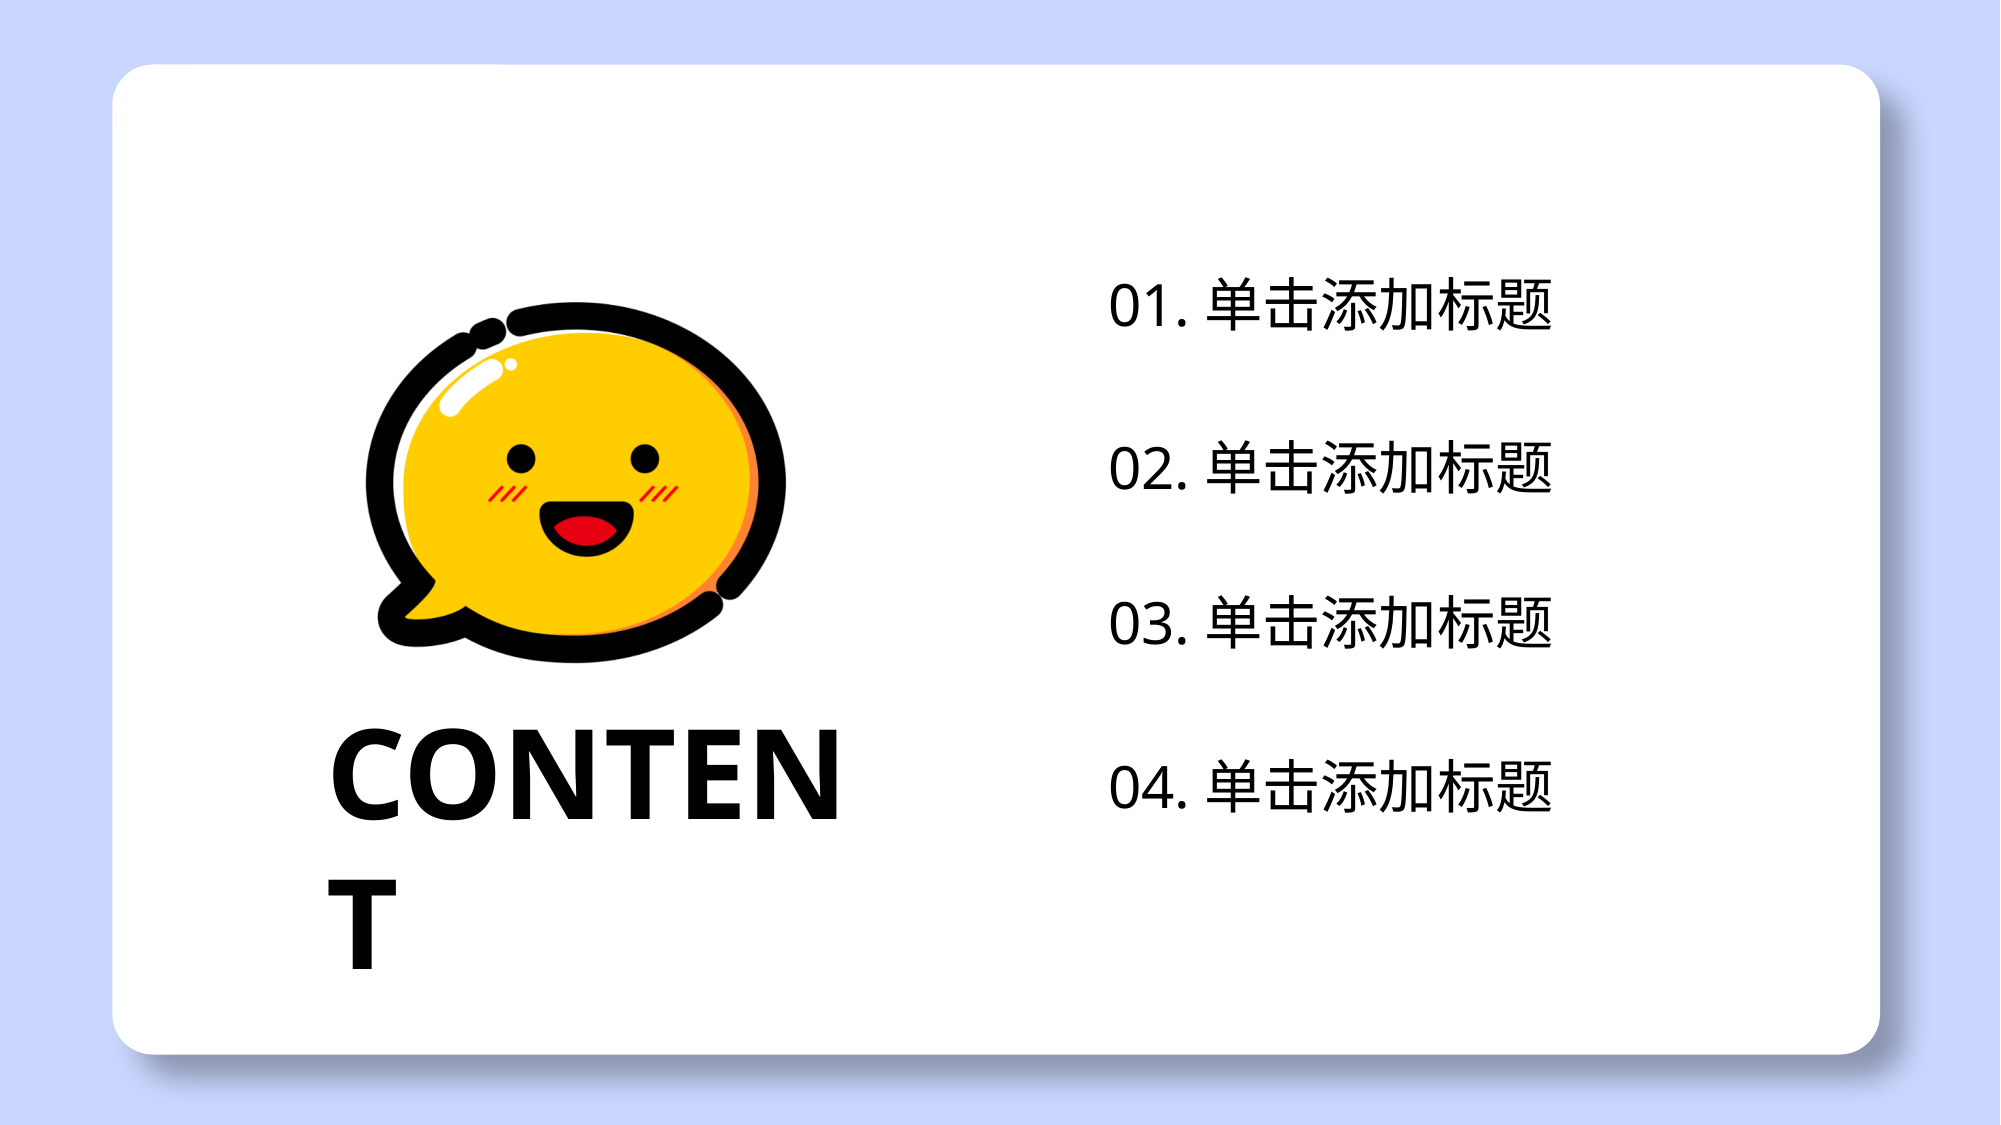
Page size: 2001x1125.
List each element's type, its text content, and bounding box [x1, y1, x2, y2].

text_box 03.单击添加标题 [1093, 578, 1962, 664]
picture [360, 277, 799, 715]
text_box 01.单击添加标题 [1093, 260, 1962, 346]
text_box 02.单击添加标题 [1093, 424, 1962, 509]
text_box [111, 63, 1882, 1056]
text_box 04.单击添加标题 [1093, 742, 1962, 828]
text_box CONTENT [311, 687, 907, 1003]
